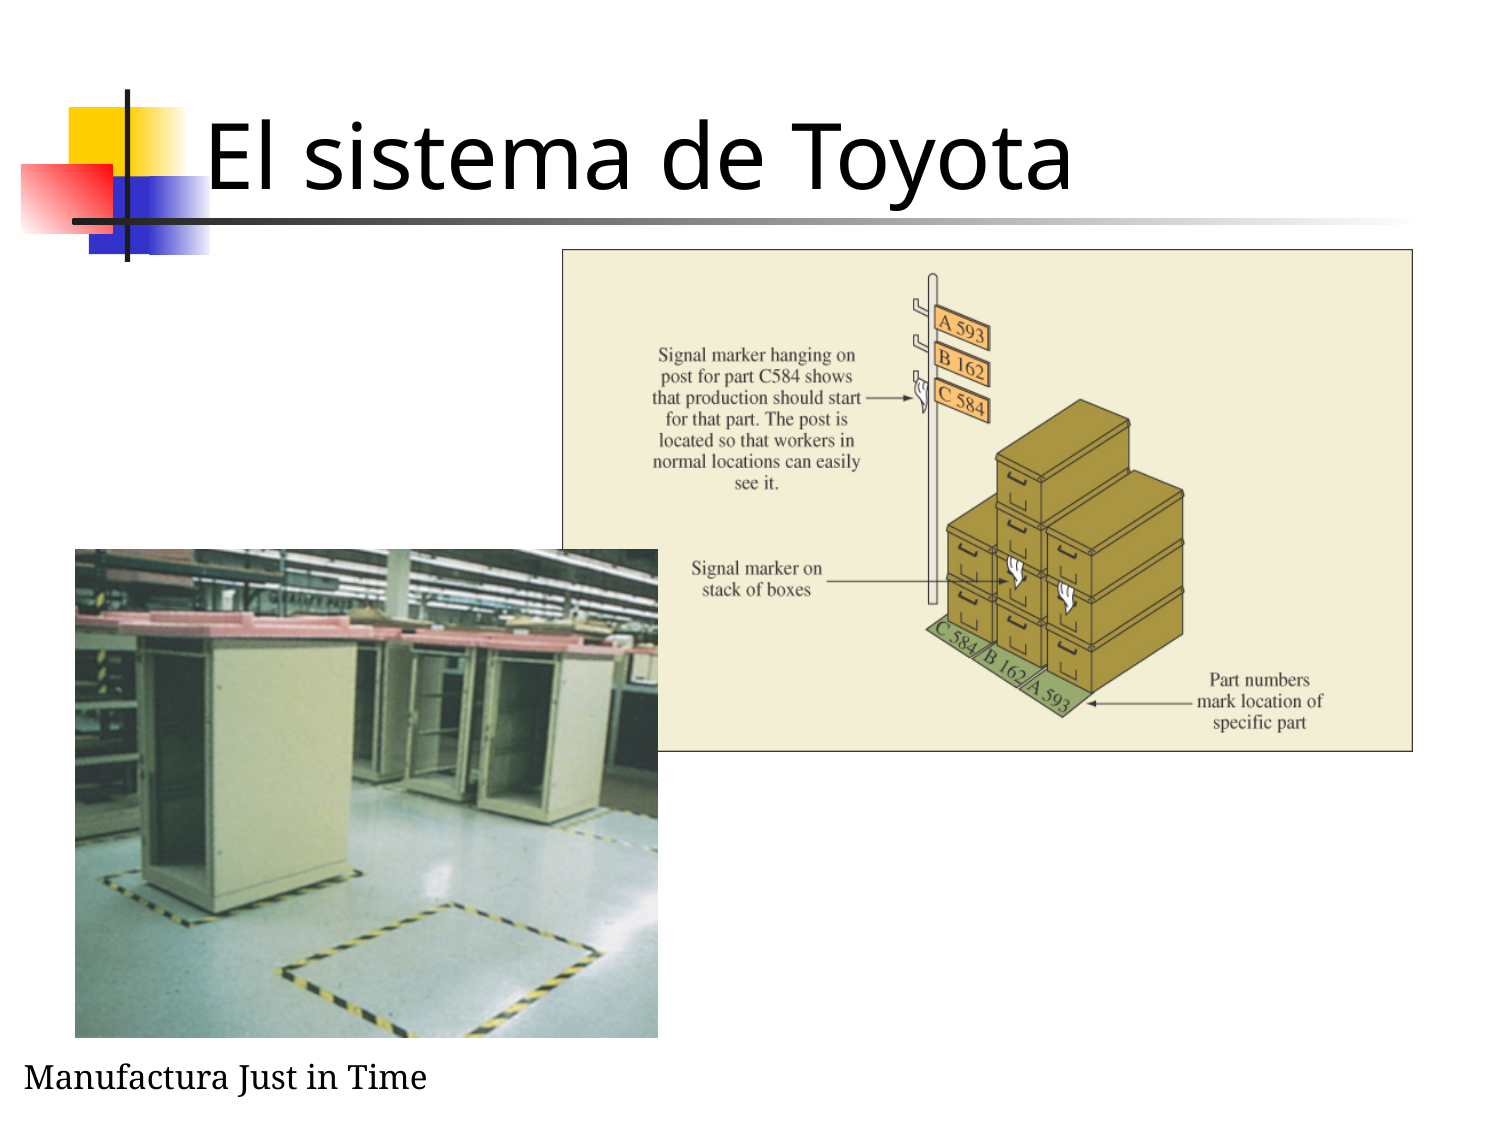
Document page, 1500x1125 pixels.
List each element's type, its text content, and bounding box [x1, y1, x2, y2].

picture [74, 249, 1413, 1038]
title El sistema de Toyota [188, 27, 1468, 216]
